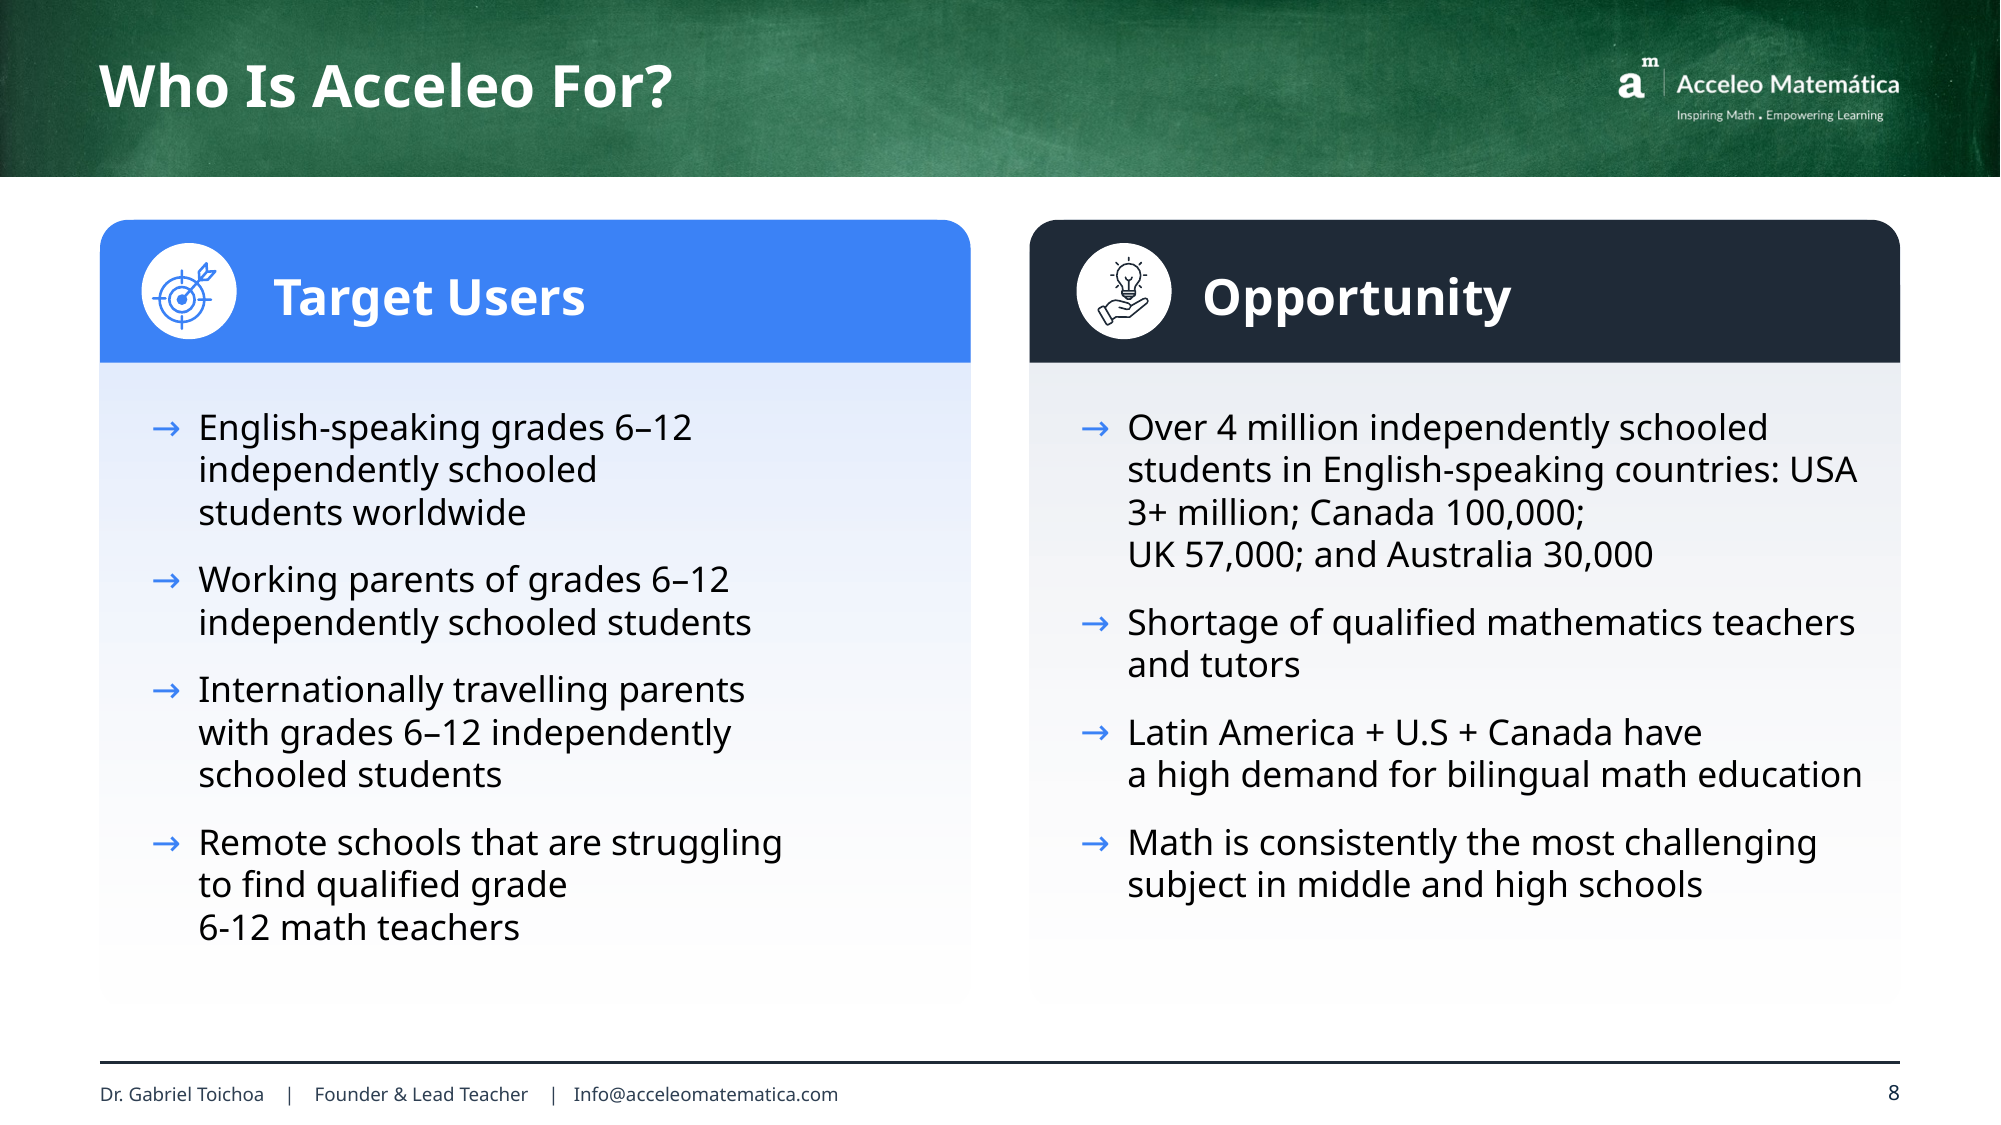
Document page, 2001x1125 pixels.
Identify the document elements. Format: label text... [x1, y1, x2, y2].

picture [0, 0, 2000, 177]
text_box Opportunity [1027, 218, 1902, 365]
title Who Is Acceleo For? [99, 40, 1591, 136]
text_box Over 4 million independently schooled students in English-speaking countries: USA 3+ million; Canada 100,000; UK 57,000; and Australia 30,000 Shortage of qualified mathematics teachers and tutors Latin America + U.S + Canada have a high demand for bilingual math education Math is consistently the most challenging subject in middle and high schools [1080, 404, 1870, 973]
text_box [1110, 256, 1148, 300]
text_box [1027, 365, 1902, 1015]
text_box English-speaking grades 6–12 independently schooled students worldwide Working parents of grades 6–12 independently schooled students Internationally travelling parents with grades 6–12 independently schooled students Remote schools that are struggling to find qualified grade 6-12 math teachers [151, 404, 920, 973]
text_box [139, 241, 239, 341]
text_box [1097, 297, 1149, 326]
slide_number 8 [1854, 1074, 1900, 1114]
text_box [151, 262, 217, 331]
text_box [1074, 241, 1174, 341]
text_box Target Users [98, 218, 973, 365]
text_box [98, 365, 973, 1015]
